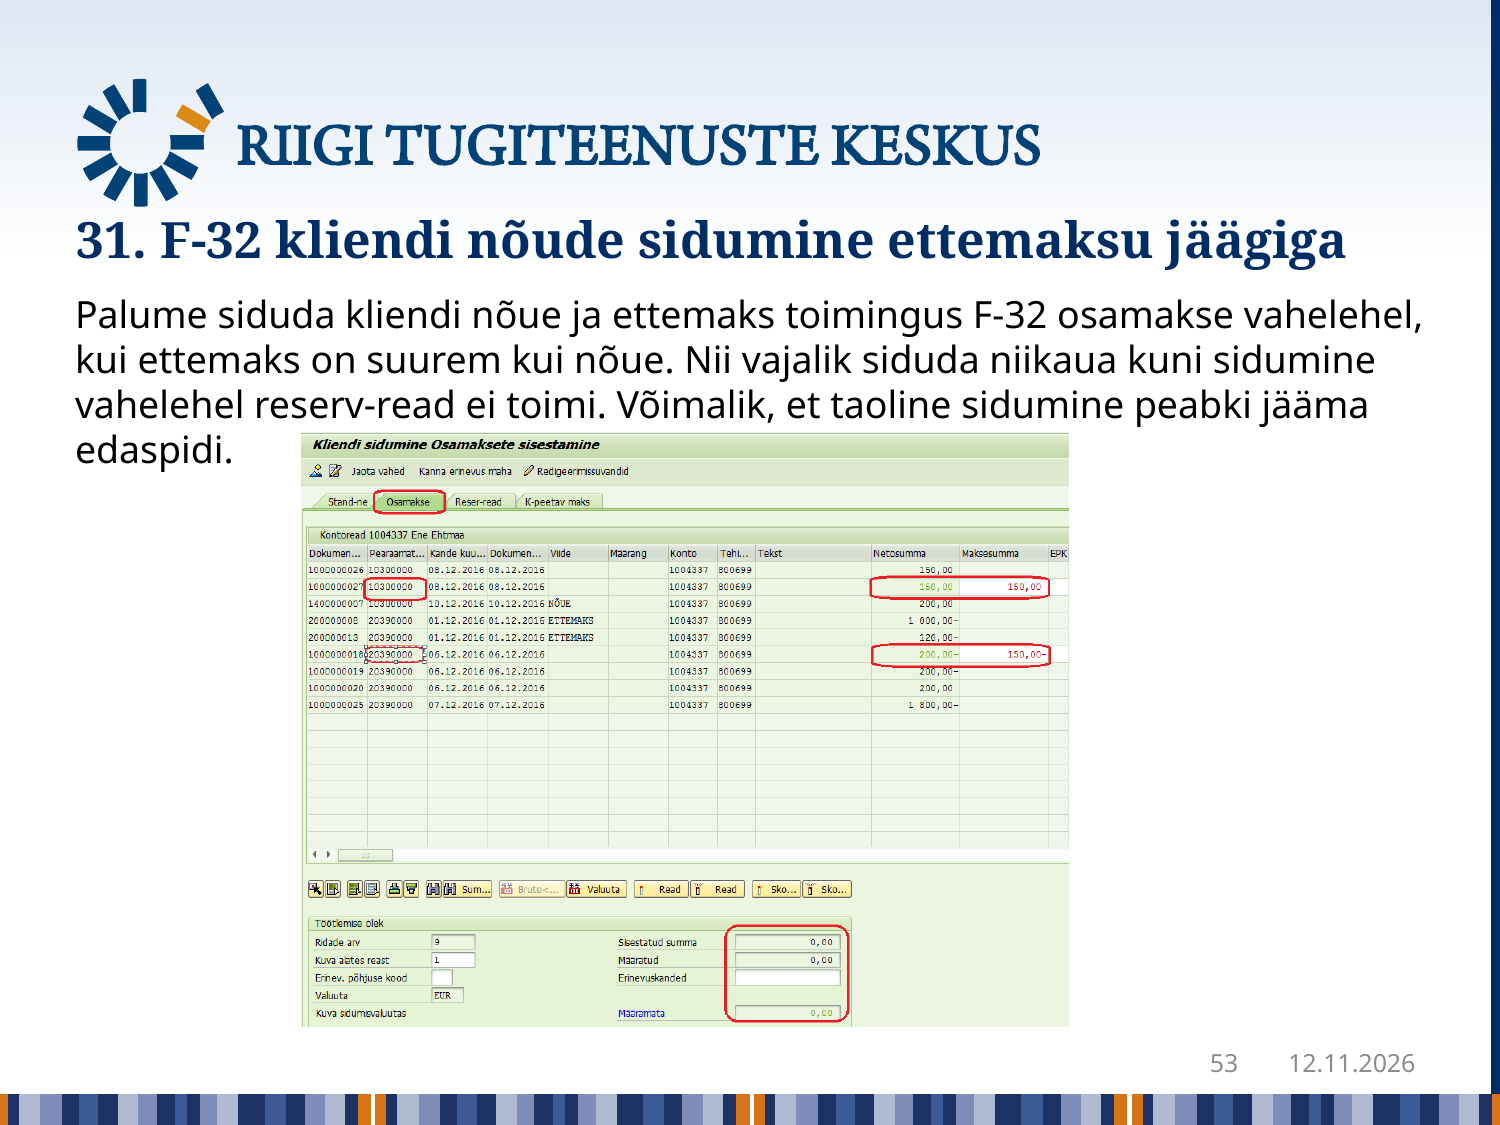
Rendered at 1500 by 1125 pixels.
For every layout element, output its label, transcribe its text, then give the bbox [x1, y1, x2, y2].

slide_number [1269, 1035, 1431, 1095]
title 31. F-32 kliendi nõude sidumine ettemaksu jäägiga [76, 208, 1414, 278]
picture [300, 432, 1070, 1027]
slide_number 53 [1139, 1035, 1254, 1095]
list Palume siduda kliendi nõue ja ettemaks toimingus F-32 osamakse vahelehel, kui ettemaks on suurem kui nõue. Nii vajalik siduda niikaua kuni sidumine vahelehel reserv-read ei toimi. Võimalik, et taoline sidumine peabki jääma edaspidi. [75, 290, 1425, 1012]
